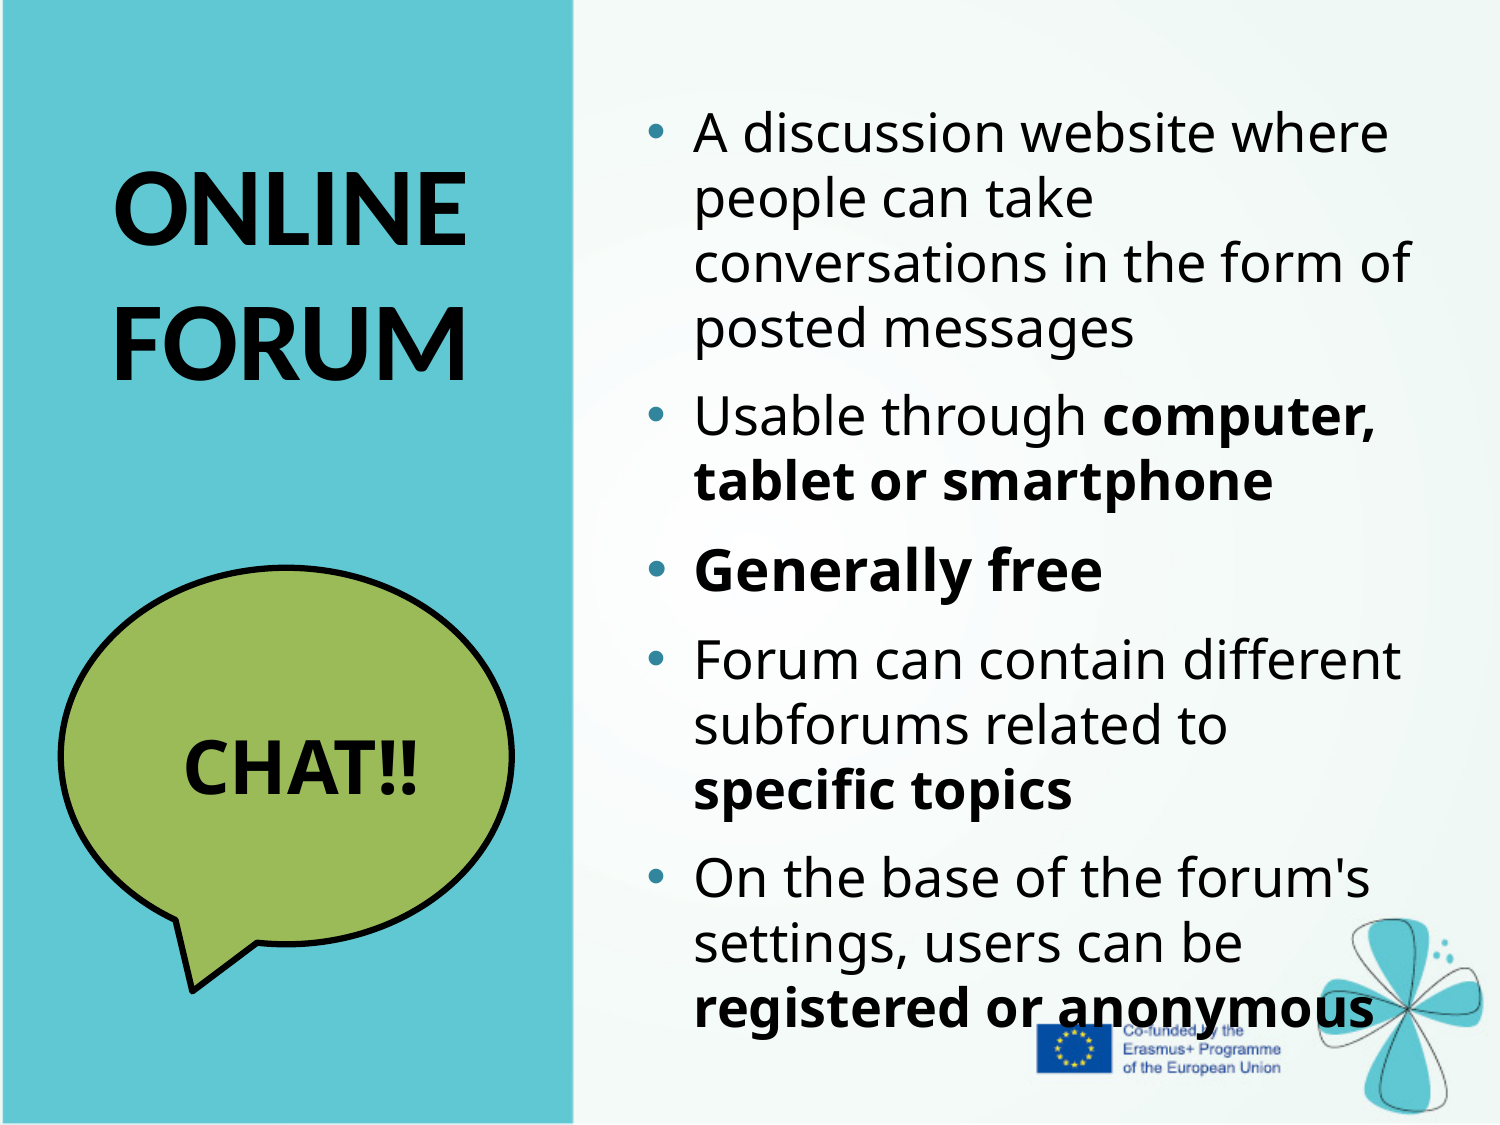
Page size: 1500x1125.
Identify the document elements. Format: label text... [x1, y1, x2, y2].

text_box CHAT!! [147, 711, 455, 817]
text_box ONLINE FORUM [29, 125, 554, 411]
picture [0, 0, 1500, 1125]
text_box A discussion website where people can take conversations in the form of posted messages Usable through computer, tablet or smartphone Generally free Forum can contain different subforums related to specific topics On the base of the forum's settings, users can be registered or anonymous [631, 91, 1437, 1046]
text_box [58, 565, 514, 994]
